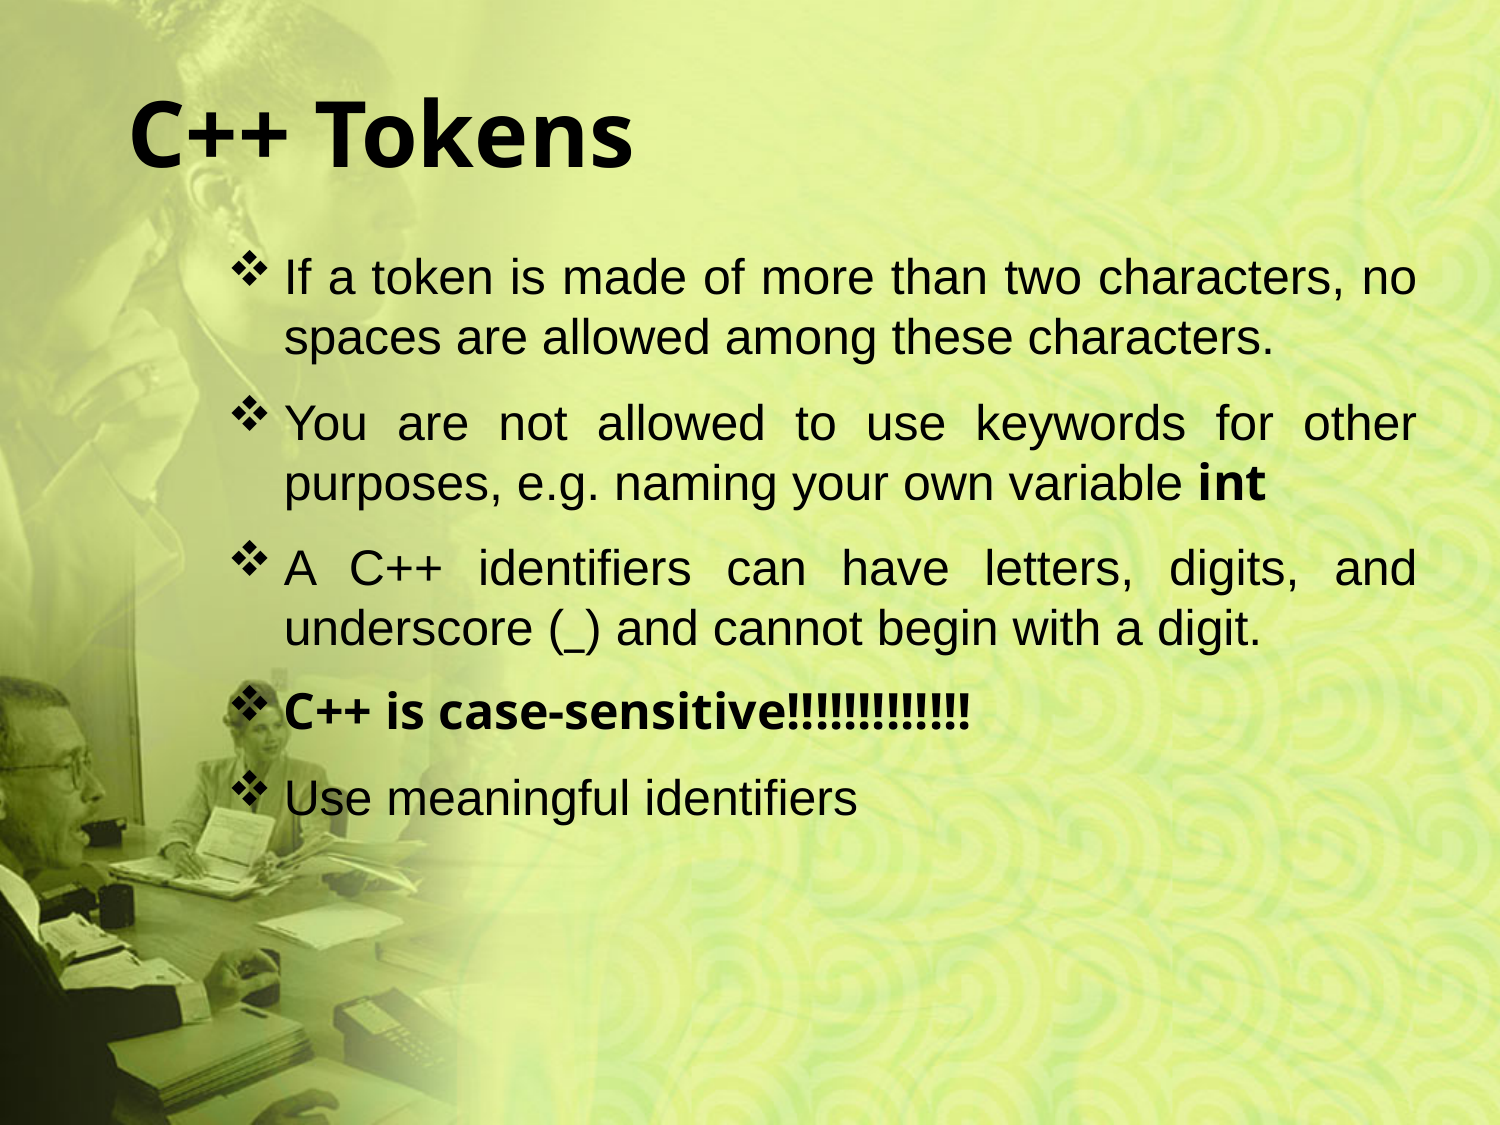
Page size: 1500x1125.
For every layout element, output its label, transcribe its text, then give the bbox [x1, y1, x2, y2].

text_box If a token is made of more than two characters, no spaces are allowed among these characters. You are not allowed to use keywords for other purposes, e.g. naming your own variable int A C++ identifiers can have letters, digits, and underscore (_) and cannot begin with a digit. C++ is case-sensitive!!!!!!!!!!!!! Use meaningful identifiers [212, 237, 1433, 900]
title C++ Tokens [112, 62, 663, 200]
picture [0, 0, 1500, 1125]
